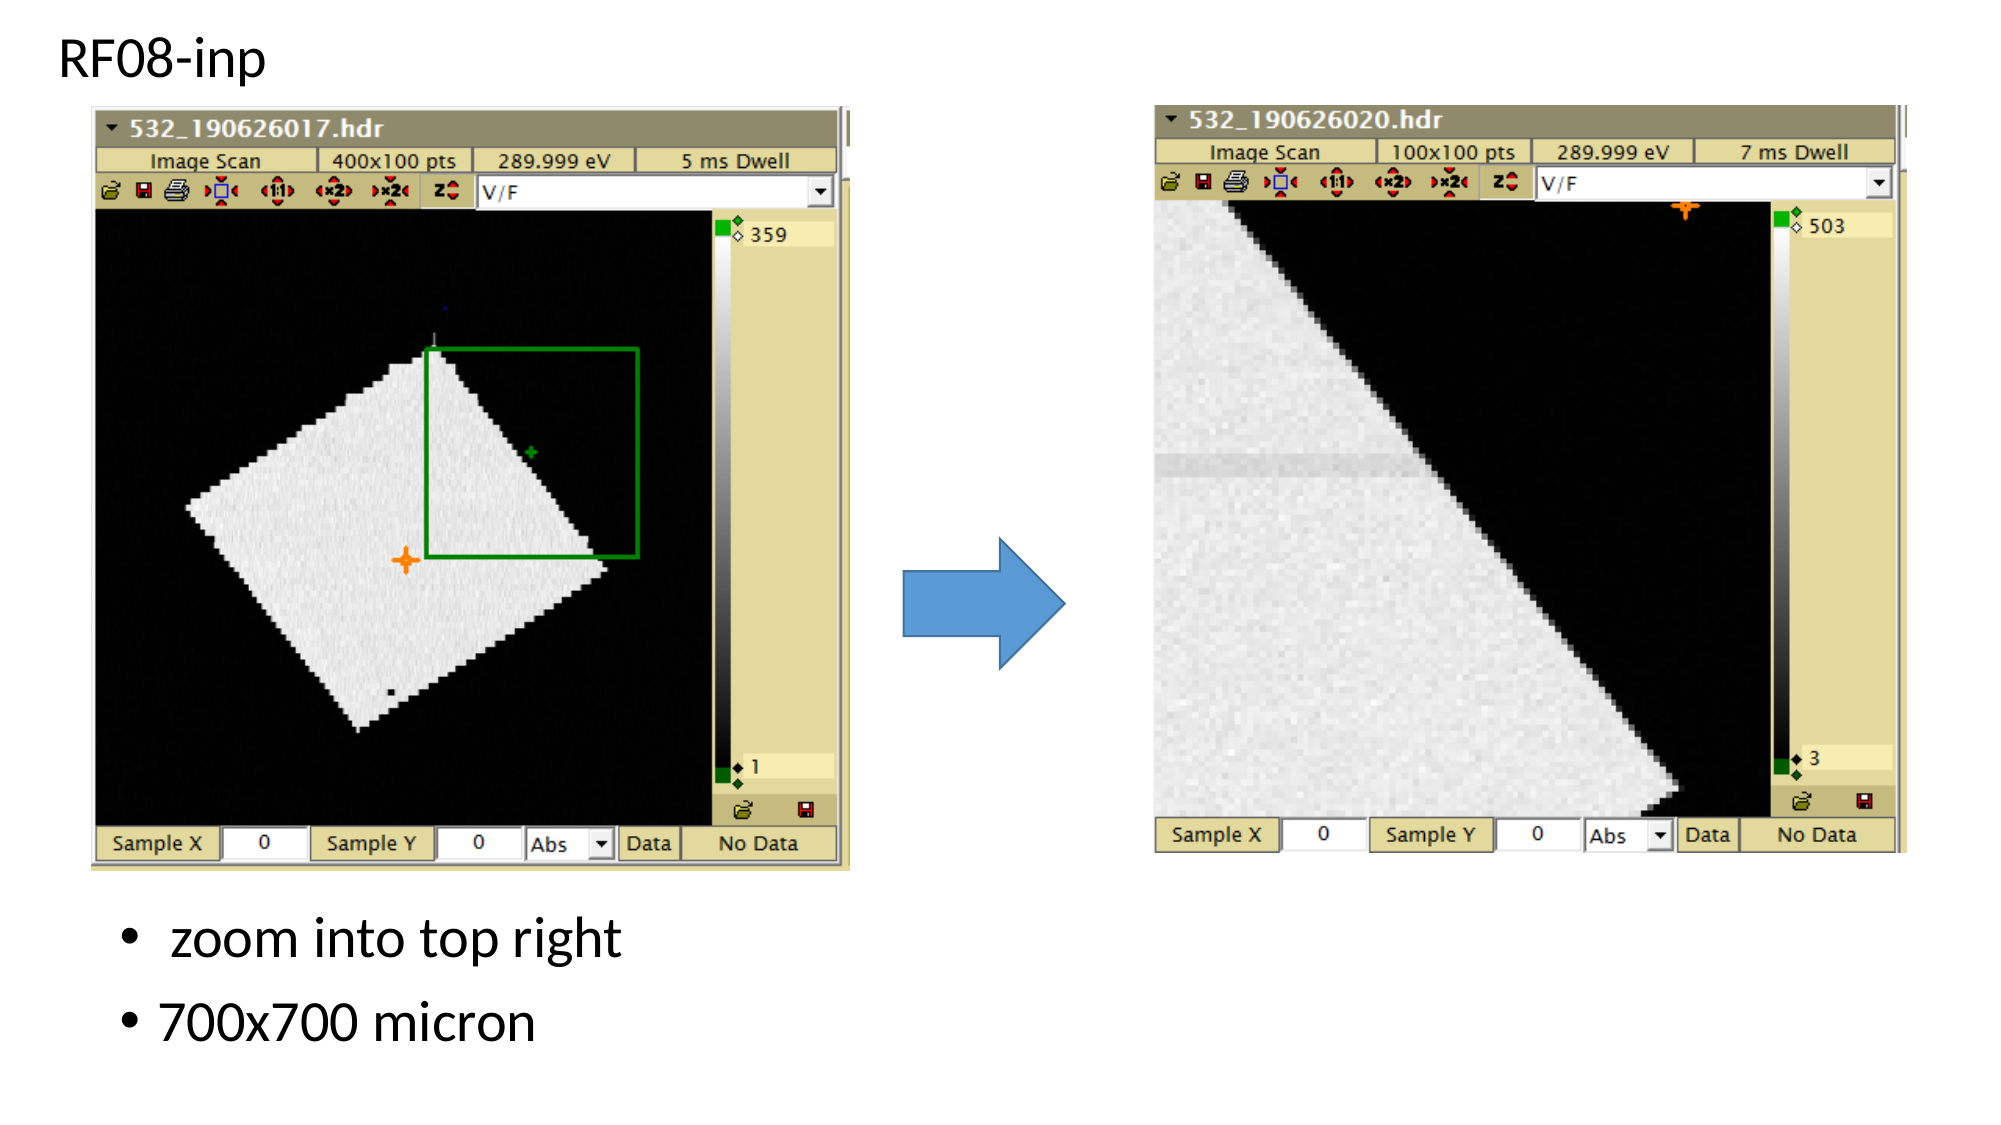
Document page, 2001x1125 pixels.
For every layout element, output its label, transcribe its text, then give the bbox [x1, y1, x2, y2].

picture [91, 106, 850, 871]
list zoom into top right 700x700 micron [104, 899, 904, 1125]
text_box RF08-inp [43, 19, 310, 128]
text_box [902, 536, 1067, 671]
picture [1152, 105, 1907, 853]
